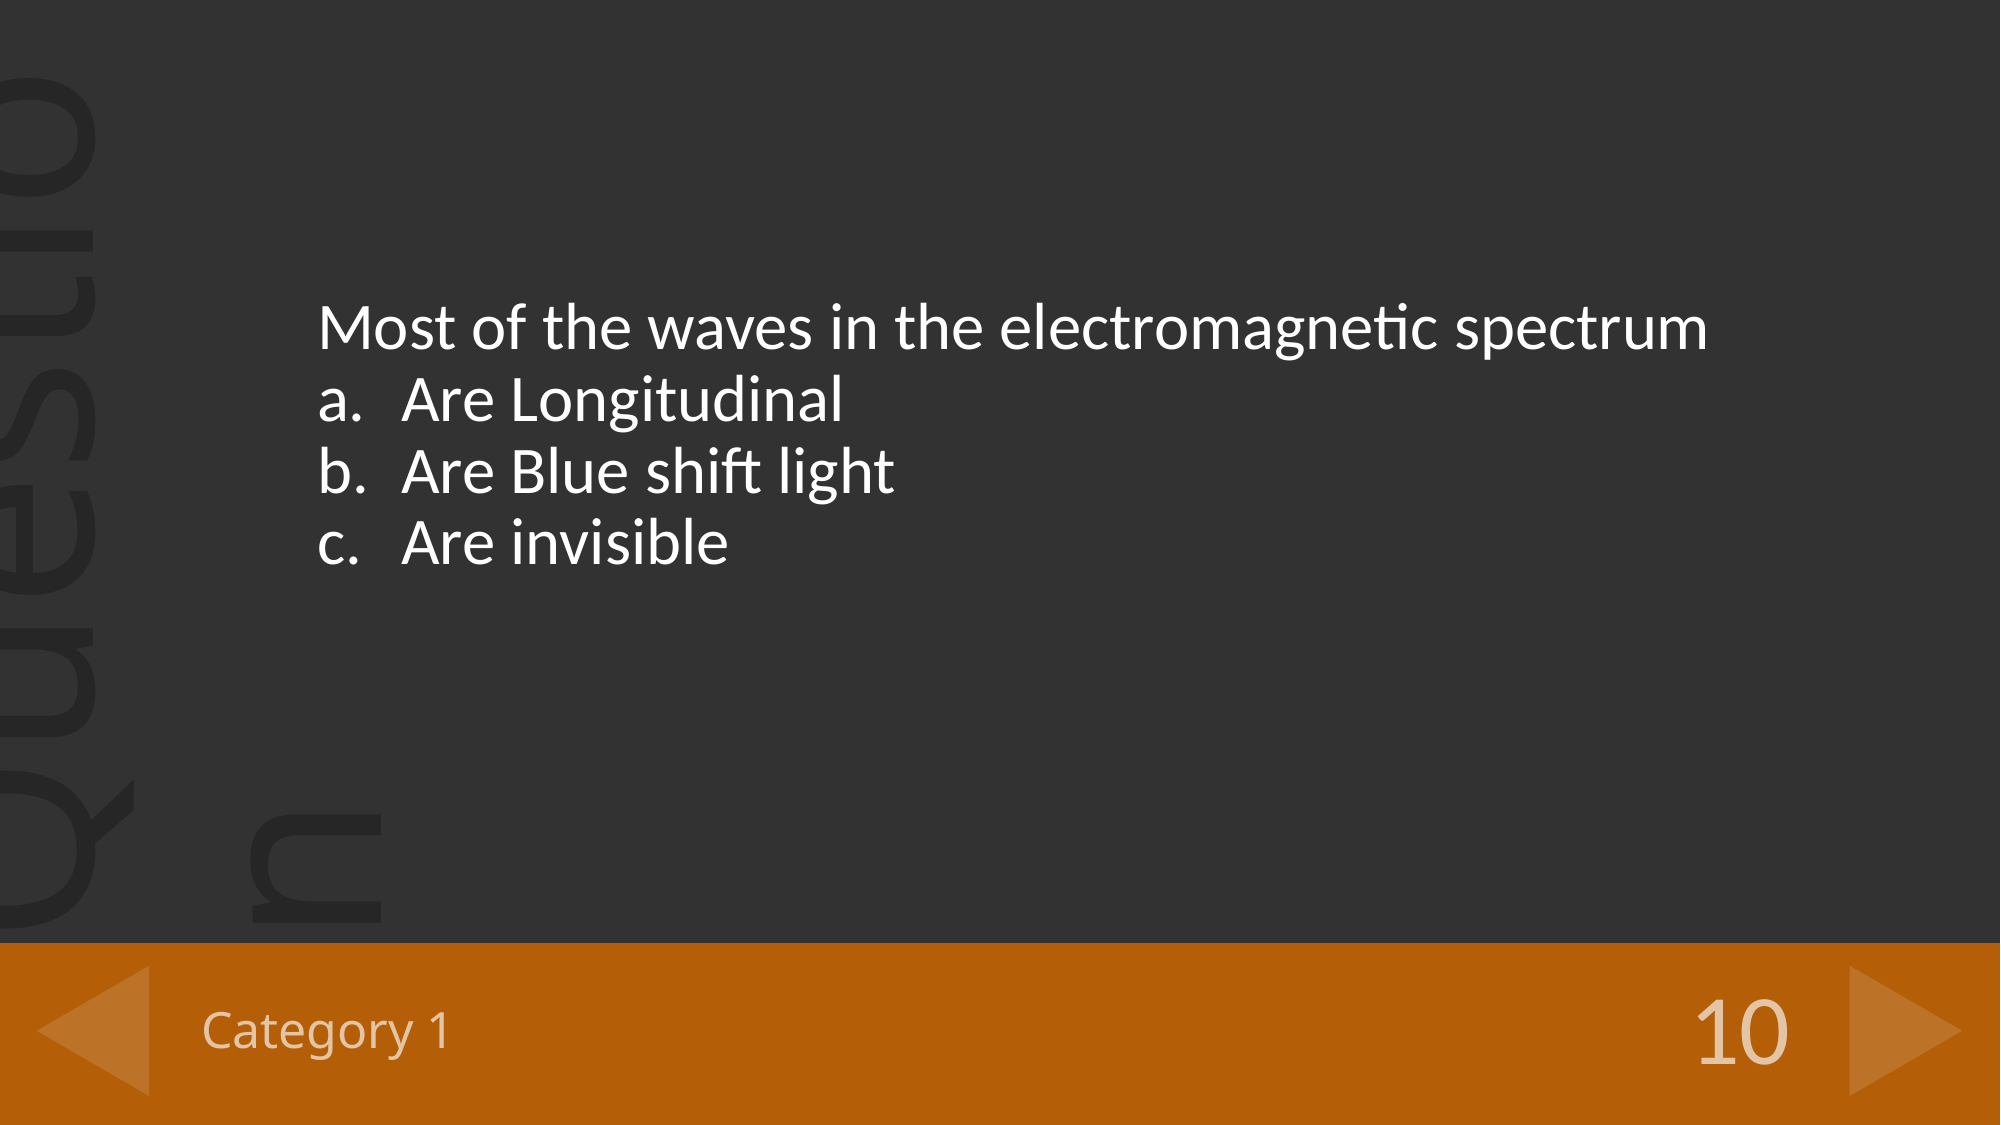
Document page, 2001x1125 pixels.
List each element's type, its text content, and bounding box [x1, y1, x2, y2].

list 10 [1494, 967, 1806, 1097]
title Category 1 [185, 967, 1494, 1097]
list Most of the waves in the electromagnetic spectrum Are Longitudinal Are Blue shift light Are invisible [302, 307, 1760, 636]
